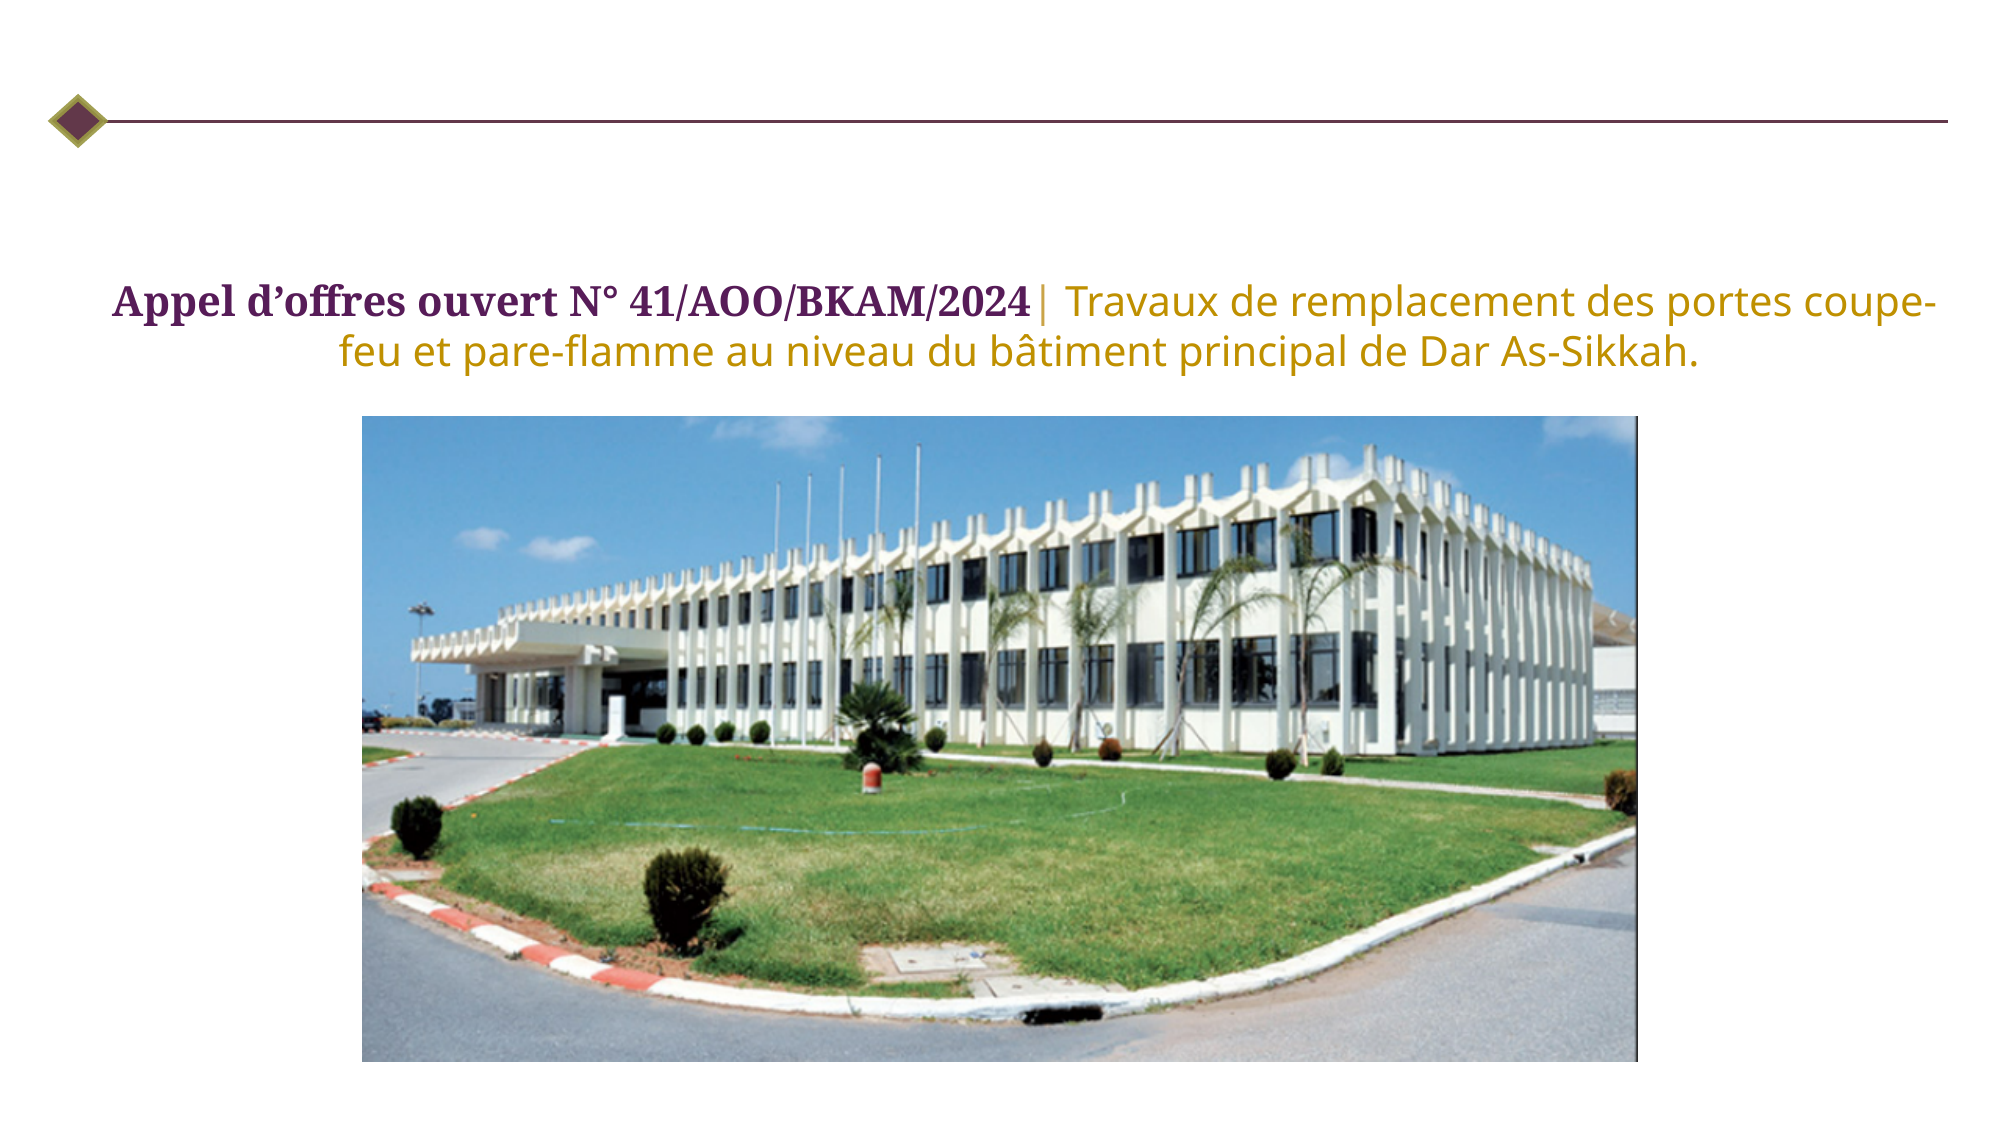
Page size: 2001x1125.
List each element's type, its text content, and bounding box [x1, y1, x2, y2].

text_box Appel d’offres ouvert N° 41/AOO/BKAM/2024| Travaux de remplacement des portes coupe-feu et pare-flamme au niveau du bâtiment principal de Dar As-Sikkah. [69, 267, 1980, 433]
picture [362, 416, 1638, 1062]
